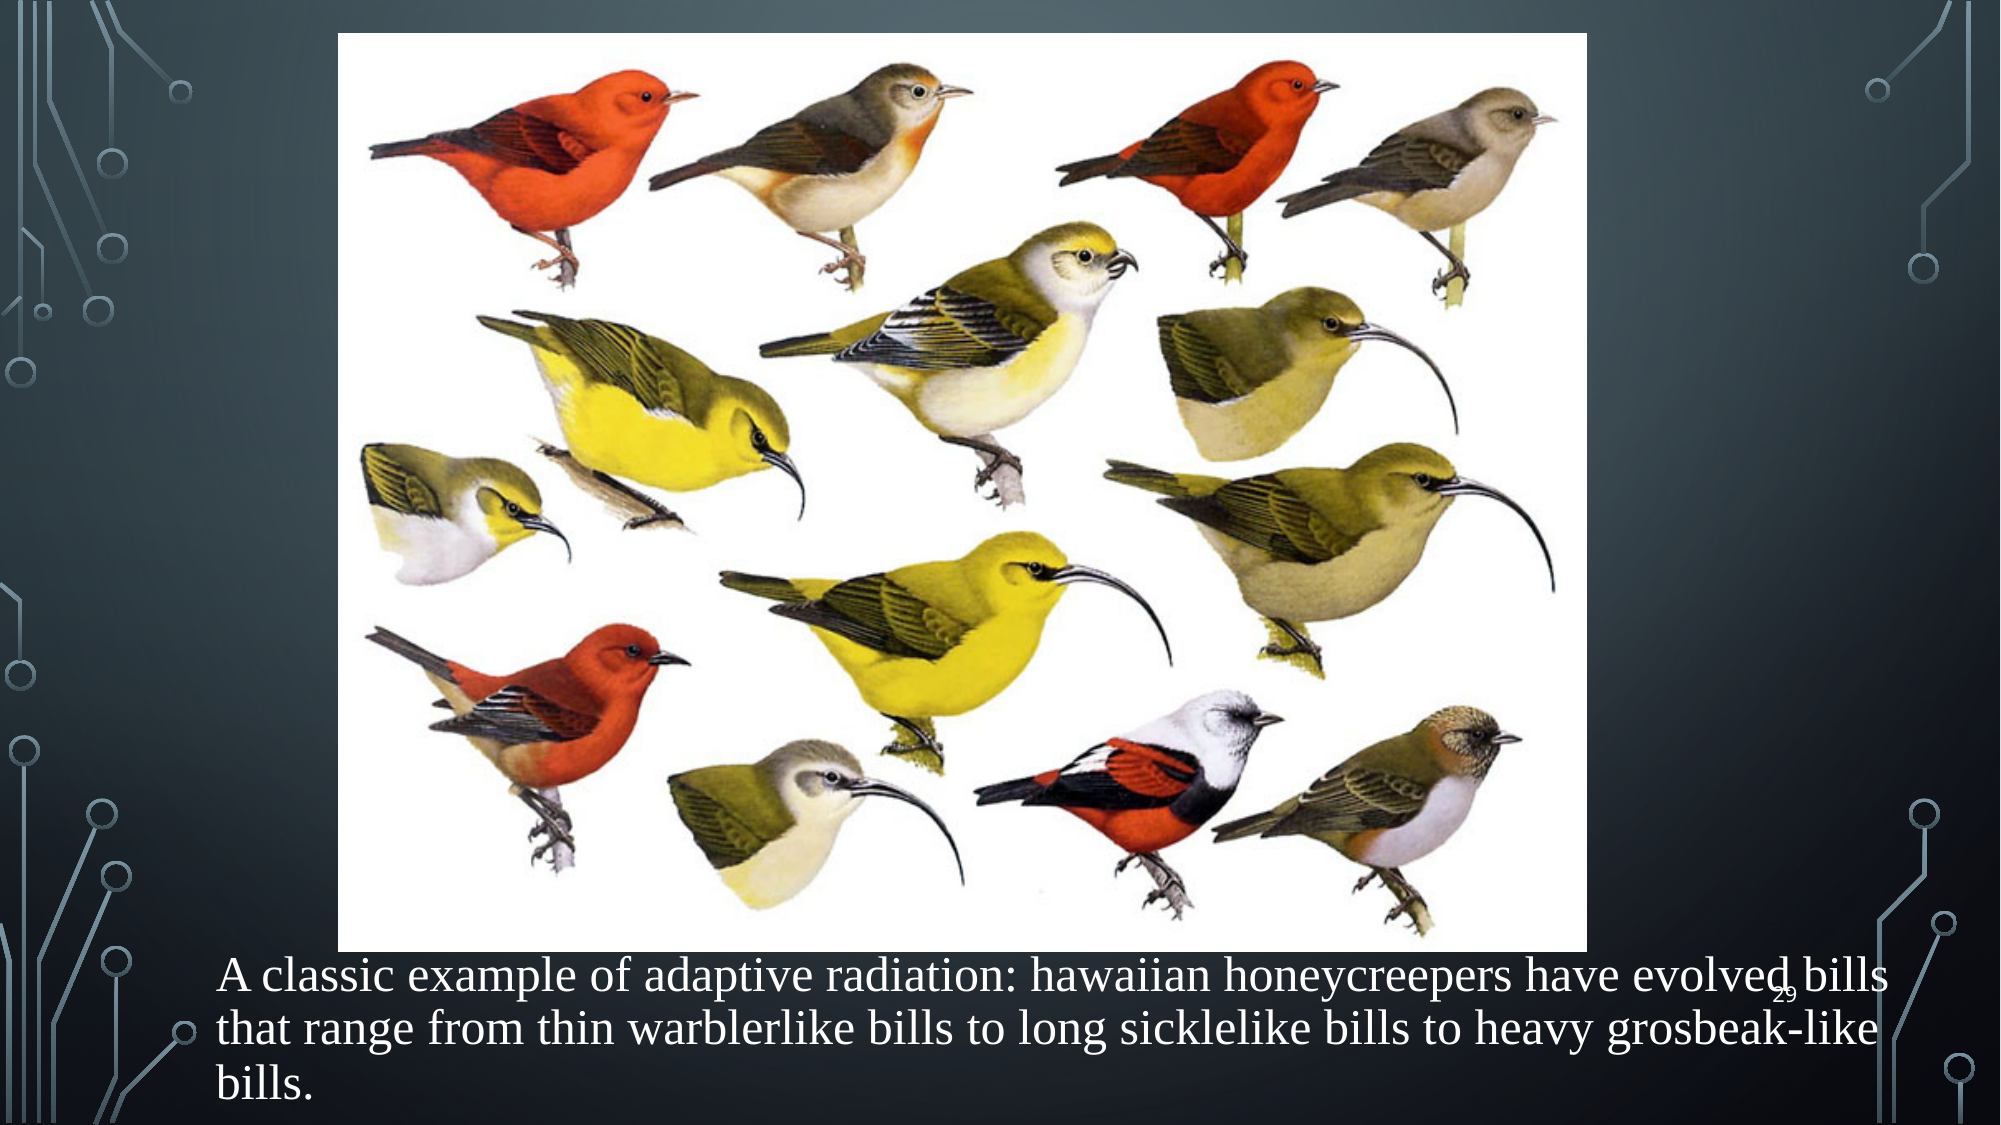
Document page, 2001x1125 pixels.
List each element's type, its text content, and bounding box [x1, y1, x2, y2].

title A classic example of adaptive radiation: hawaiian honeycreepers have evolved bills that range from thin warblerlike bills to long sicklelike bills to heavy grosbeak-like bills. [200, 935, 1926, 1122]
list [338, 33, 1587, 953]
slide_number 29 [1685, 965, 1813, 1025]
